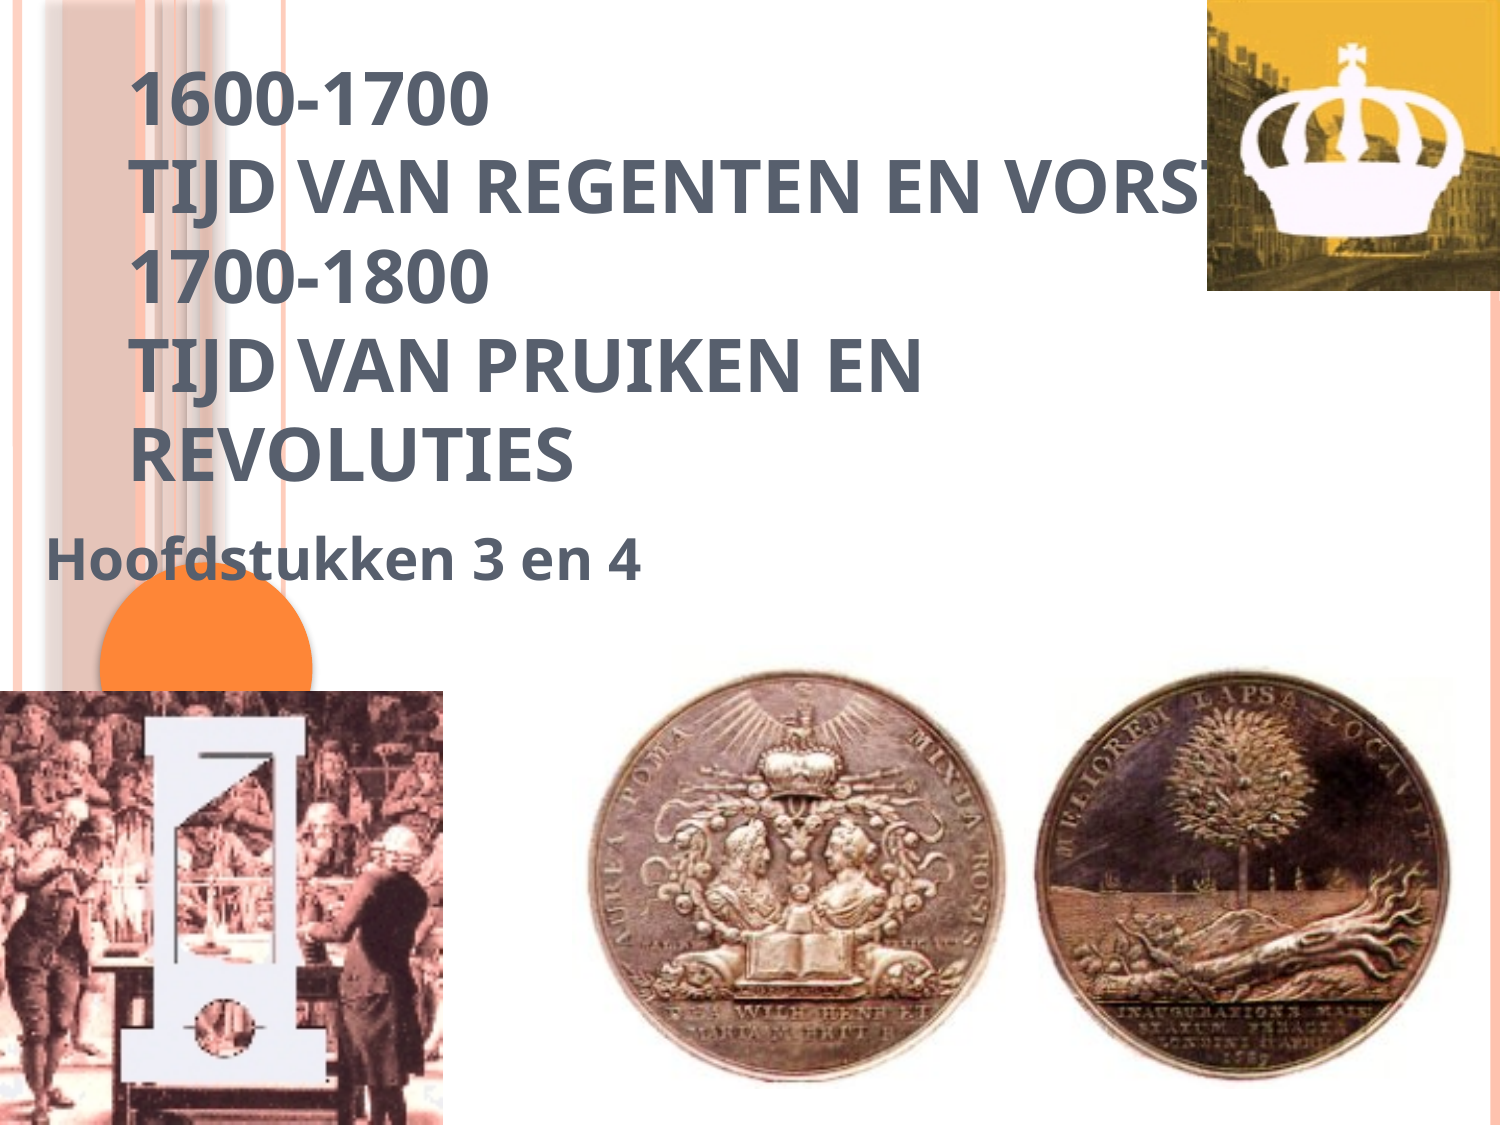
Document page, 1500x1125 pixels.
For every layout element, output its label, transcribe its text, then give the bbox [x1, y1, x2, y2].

subtitle Hoofdstukken 3 en 4 [29, 515, 1080, 642]
picture [572, 644, 1470, 1090]
title 1600-1700 Tijd van Regenten en vorsten 1700-1800 Tijd van Pruiken en revoluties [112, 42, 1388, 504]
picture [0, 690, 444, 1125]
picture [1206, 0, 1500, 292]
